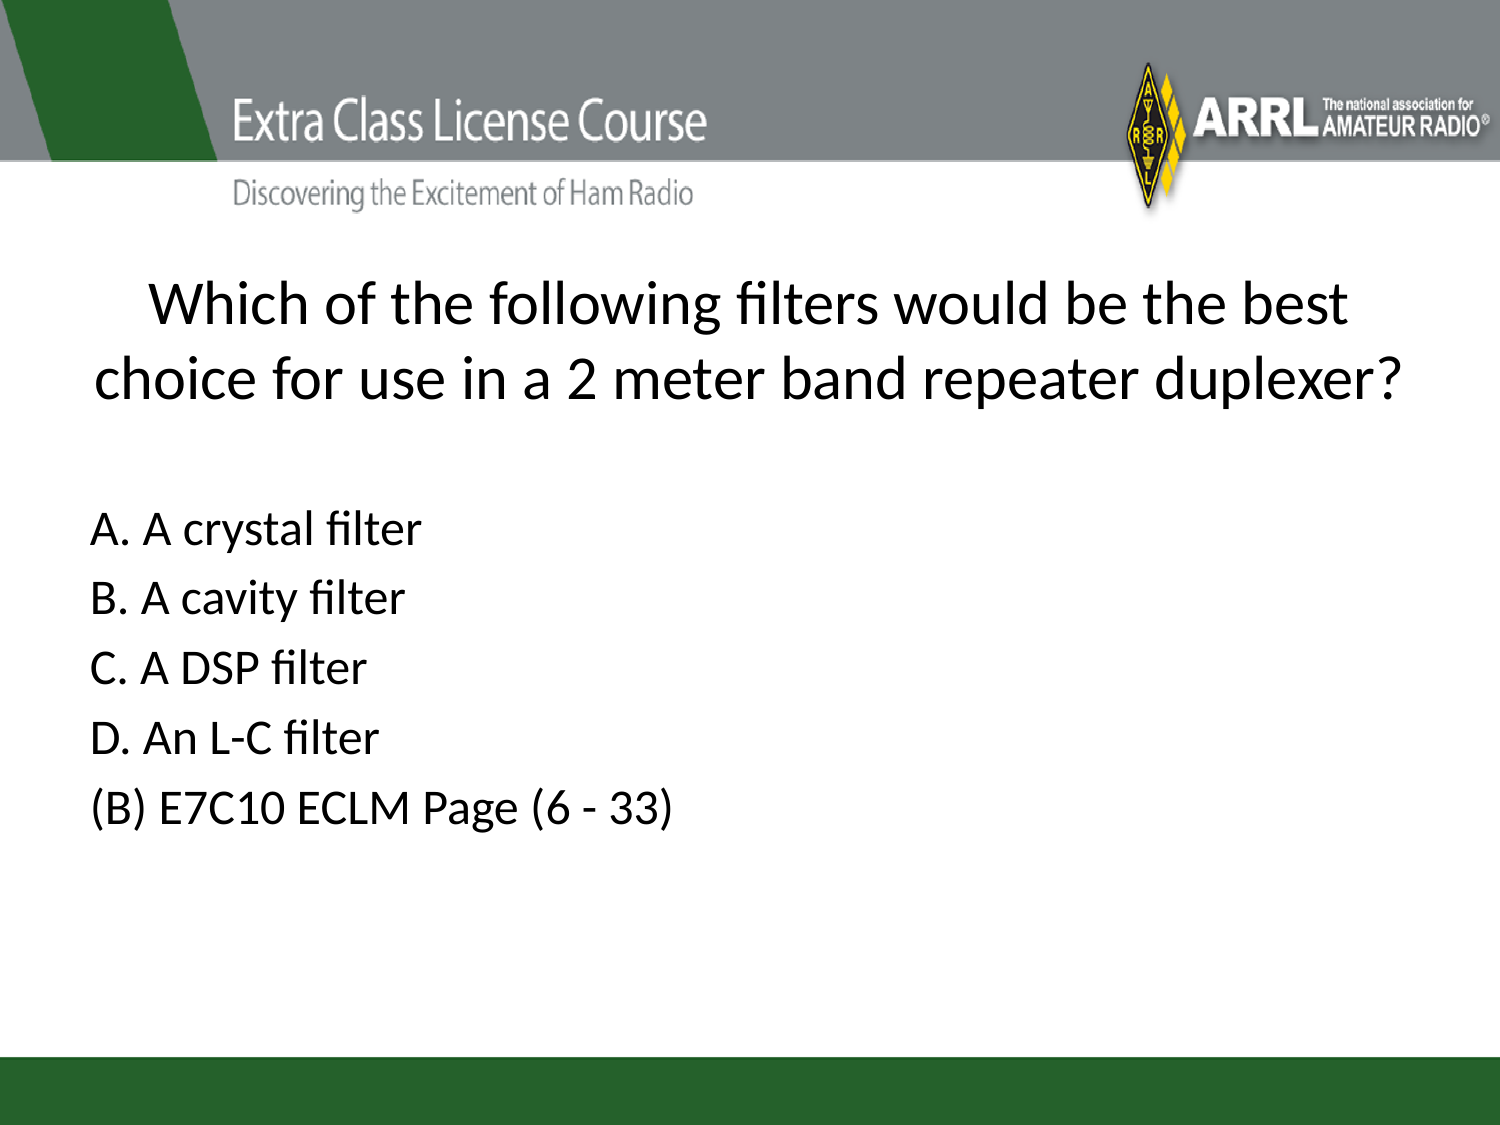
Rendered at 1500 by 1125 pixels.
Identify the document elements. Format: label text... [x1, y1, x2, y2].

title Which of the following filters would be the best choice for use in a 2 meter band repeater duplexer? [75, 254, 1425, 435]
list A. A crystal filter B. A cavity filter C. A DSP filter D. An L-C filter (B) E7C10 ECLM Page (6 - 33) [75, 487, 1425, 1005]
picture [0, 0, 1500, 1125]
